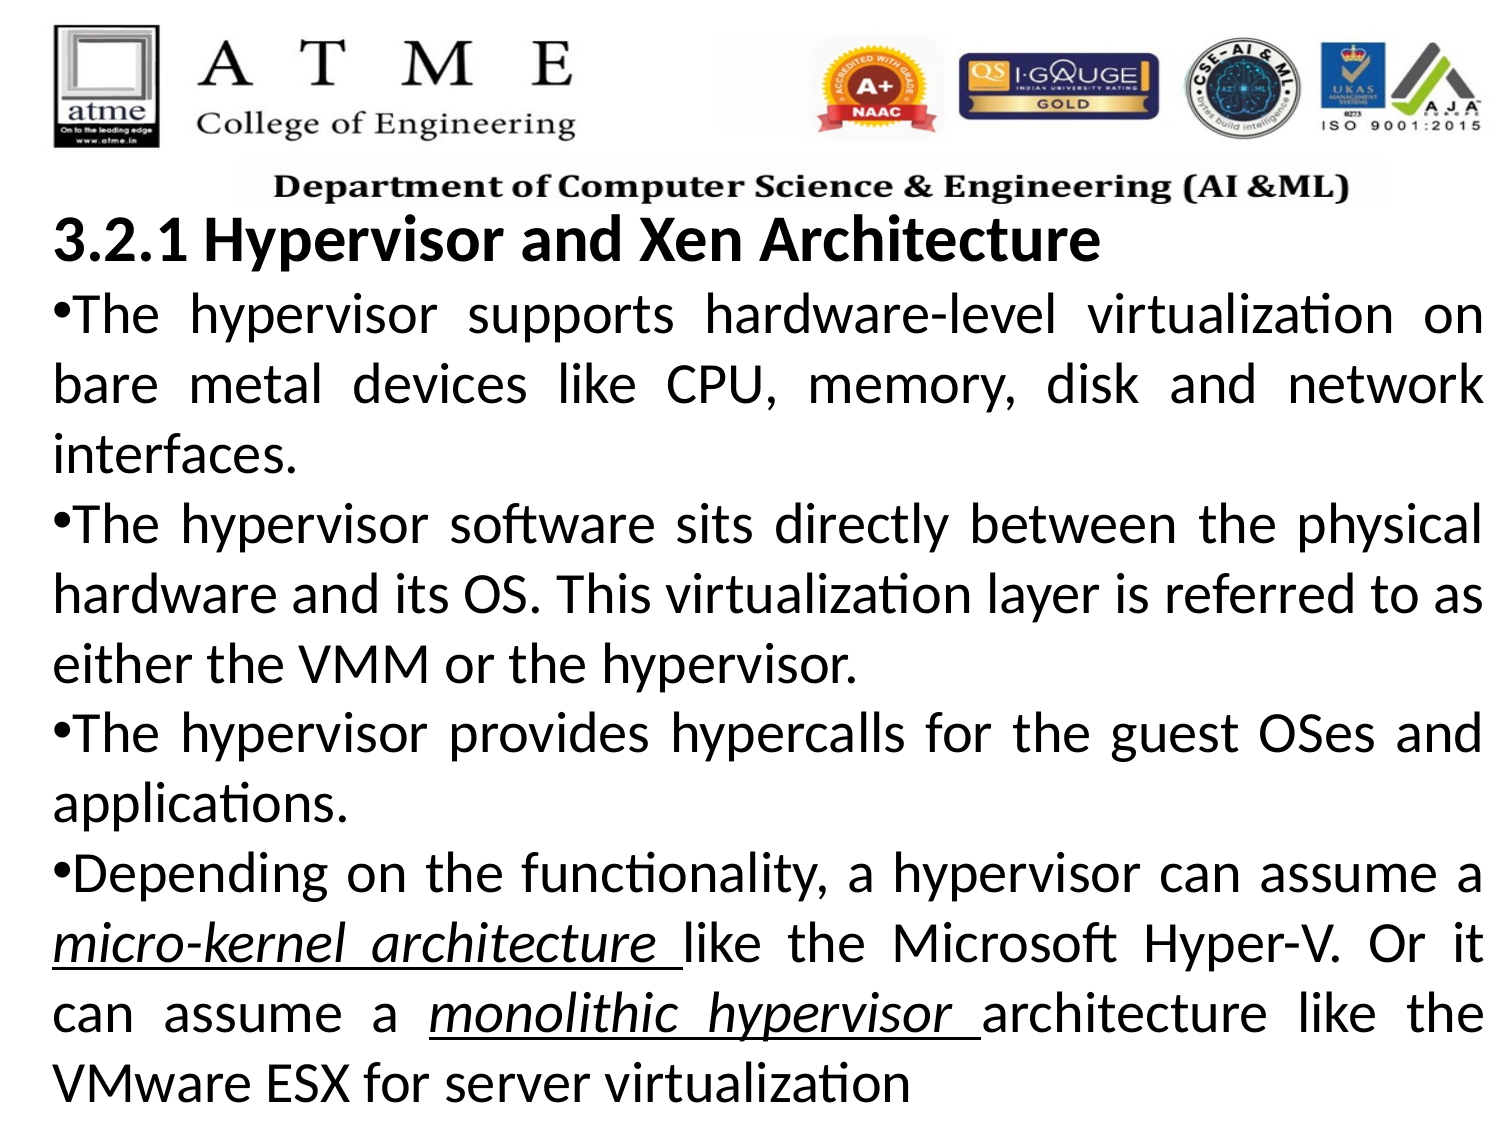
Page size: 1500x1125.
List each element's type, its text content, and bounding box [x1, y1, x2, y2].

picture [24, 0, 1500, 226]
text_box 3.2.1 Hypervisor and Xen Architecture The hypervisor supports hardware-level virtualization on bare metal devices like CPU, memory, disk and network interfaces. The hypervisor software sits directly between the physical hardware and its OS. This virtualization layer is referred to as either the VMM or the hypervisor. The hypervisor provides hypercalls for the guest OSes and applications. Depending on the functionality, a hypervisor can assume a micro-kernel architecture like the Microsoft Hyper-V. Or it can assume a monolithic hypervisor architecture like the VMware ESX for server virtualization [37, 232, 1500, 1122]
